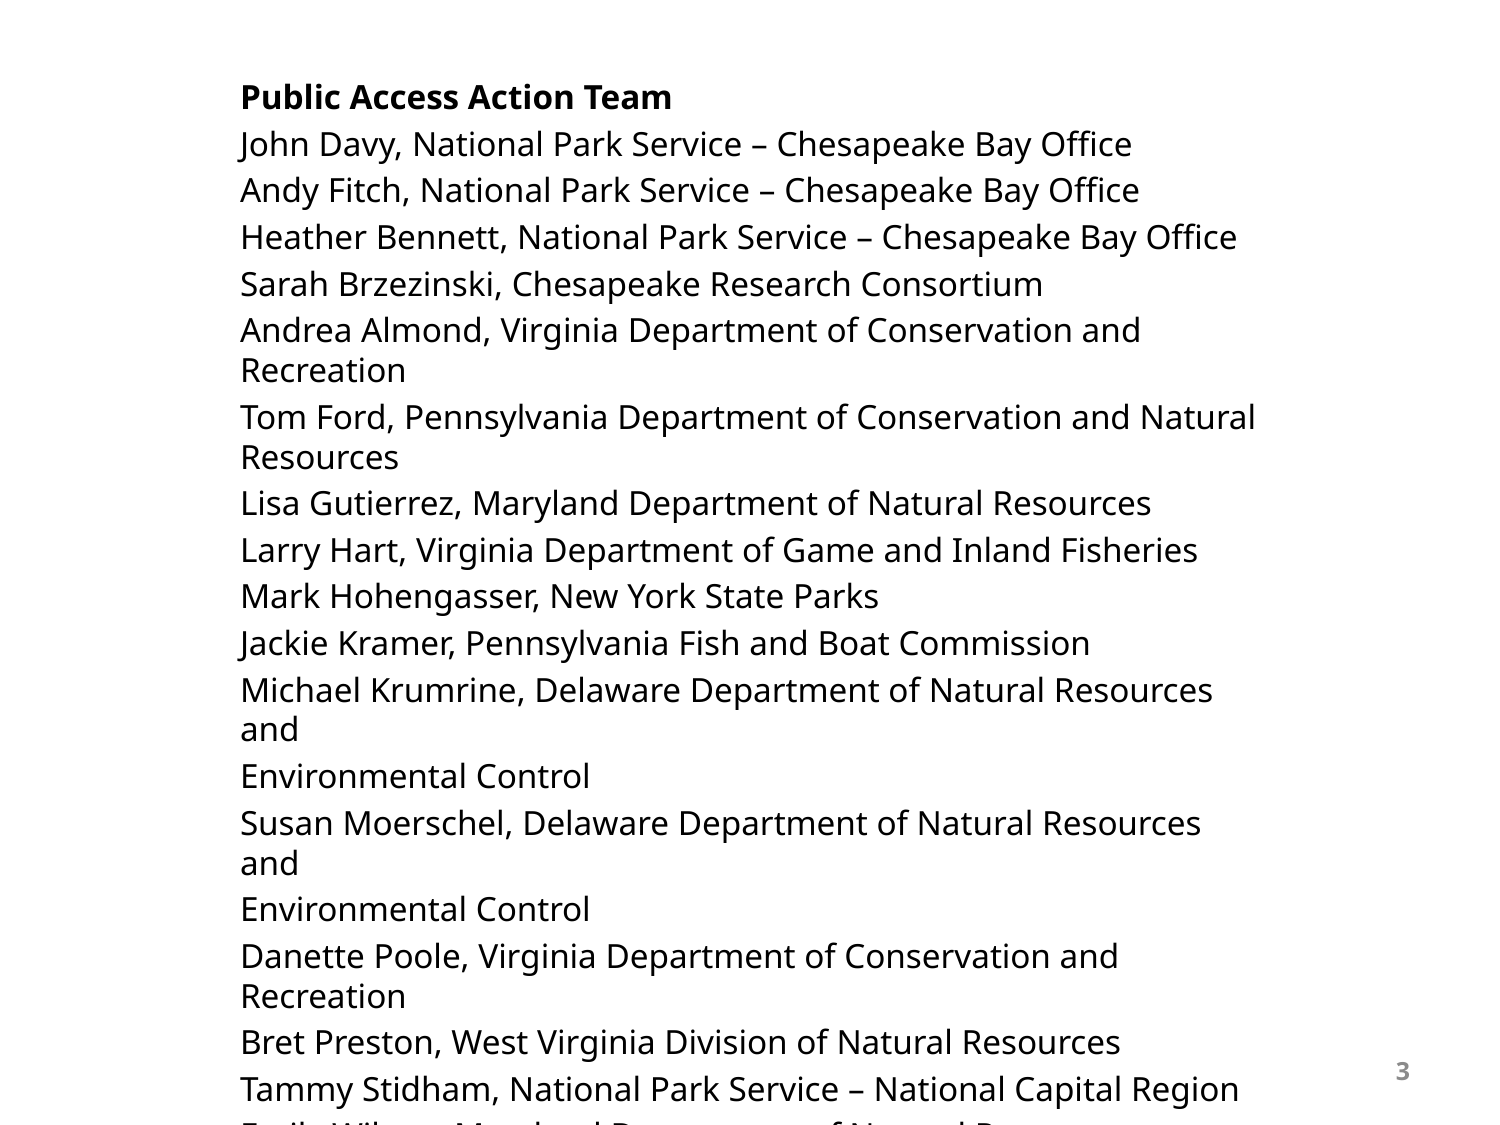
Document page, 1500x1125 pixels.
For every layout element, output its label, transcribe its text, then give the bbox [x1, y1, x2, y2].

slide_number 3 [1074, 1042, 1425, 1103]
subtitle Public Access Action Team John Davy, National Park Service – Chesapeake Bay Office Andy Fitch, National Park Service – Chesapeake Bay Office Heather Bennett, National Park Service – Chesapeake Bay Office Sarah Brzezinski, Chesapeake Research Consortium Andrea Almond, Virginia Department of Conservation and Recreation Tom Ford, Pennsylvania Department of Conservation and Natural Resources Lisa Gutierrez, Maryland Department of Natural Resources Larry Hart, Virginia Department of Game and Inland Fisheries Mark Hohengasser, New York State Parks Jackie Kramer, Pennsylvania Fish and Boat Commission Michael Krumrine, Delaware Department of Natural Resources and Environmental Control Susan Moerschel, Delaware Department of Natural Resources and Environmental Control Danette Poole, Virginia Department of Conservation and Recreation Bret Preston, West Virginia Division of Natural Resources Tammy Stidham, National Park Service – National Capital Region Emily Wilson, Maryland Department of Natural Resources [225, 68, 1275, 983]
